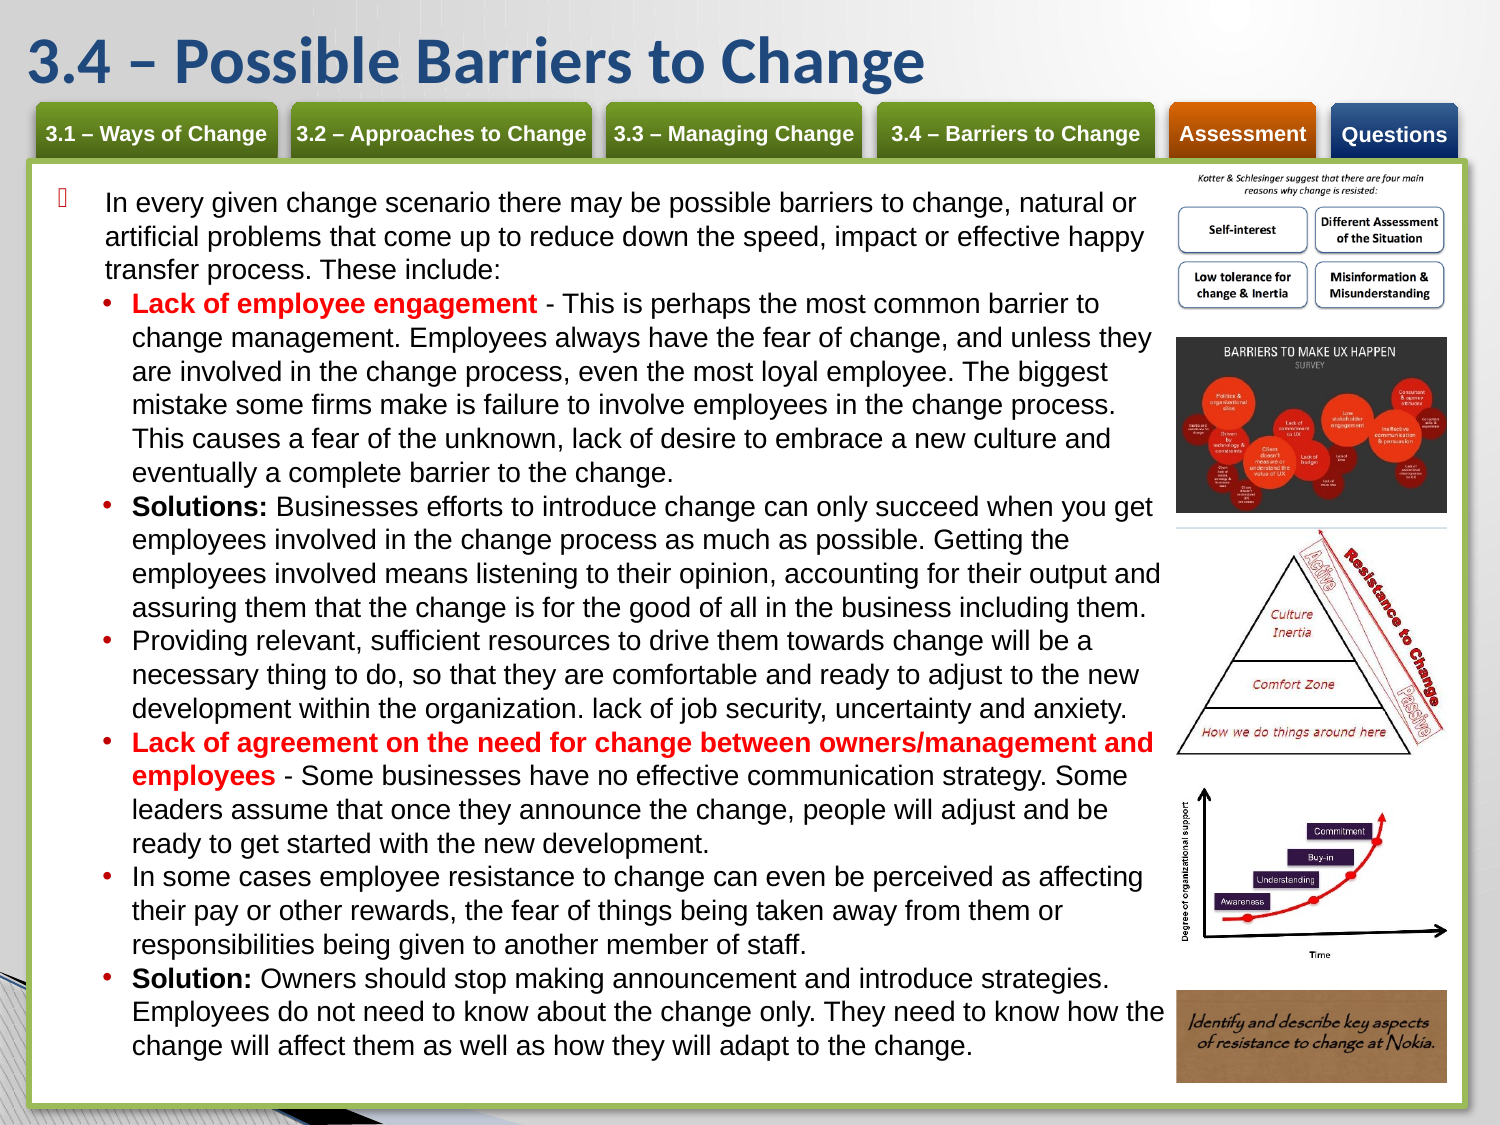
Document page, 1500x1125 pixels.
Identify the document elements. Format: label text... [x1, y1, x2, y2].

picture [1176, 990, 1448, 1083]
picture [1176, 172, 1448, 310]
picture [1176, 336, 1448, 513]
picture [281, 1114, 303, 1125]
picture [1176, 786, 1448, 962]
title 3.4 – Possible Barriers to Change [11, 11, 1465, 102]
picture [1176, 527, 1448, 755]
text_box In every given change scenario there may be possible barriers to change, natural or artificial problems that come up to reduce down the speed, impact or effective happy transfer process. These include: Lack of employee engagement - This is perhaps the most common barrier to change management. Employees always have the fear of change, and unless they are involved in the change process, even the most loyal employee. The biggest mistake some firms make is failure to involve employees in the change process. This causes a fear of the unknown, lack of desire to embrace a new culture and eventually a complete barrier to the change. Solutions: Businesses efforts to introduce change can only succeed when you get employees involved in the change process as much as possible. Getting the employees involved means listening to their opinion, accounting for their output and assuring them that the change is for the good of all in the business including them. Providing relevant, sufficient resources to drive them towards change will be a necessary thing to do, so that they are comfortable and ready to adjust to the new development within the organization. lack of job security, uncertainty and anxiety. Lack of agreement on the need for change between owners/management and employees - Some businesses have no effective communication strategy. Some leaders assume that once they announce the change, people will adjust and be ready to get started with the new development. In some cases employee resistance to change can even be perceived as affecting their pay or other rewards, the fear of things being taken away from them or responsibilities being given to another member of staff. Solution: Owners should stop making announcement and introduce strategies. Employees do not need to know about the change only. They need to know how the change will affect them as well as how they will adapt to the change. [43, 176, 1188, 1069]
